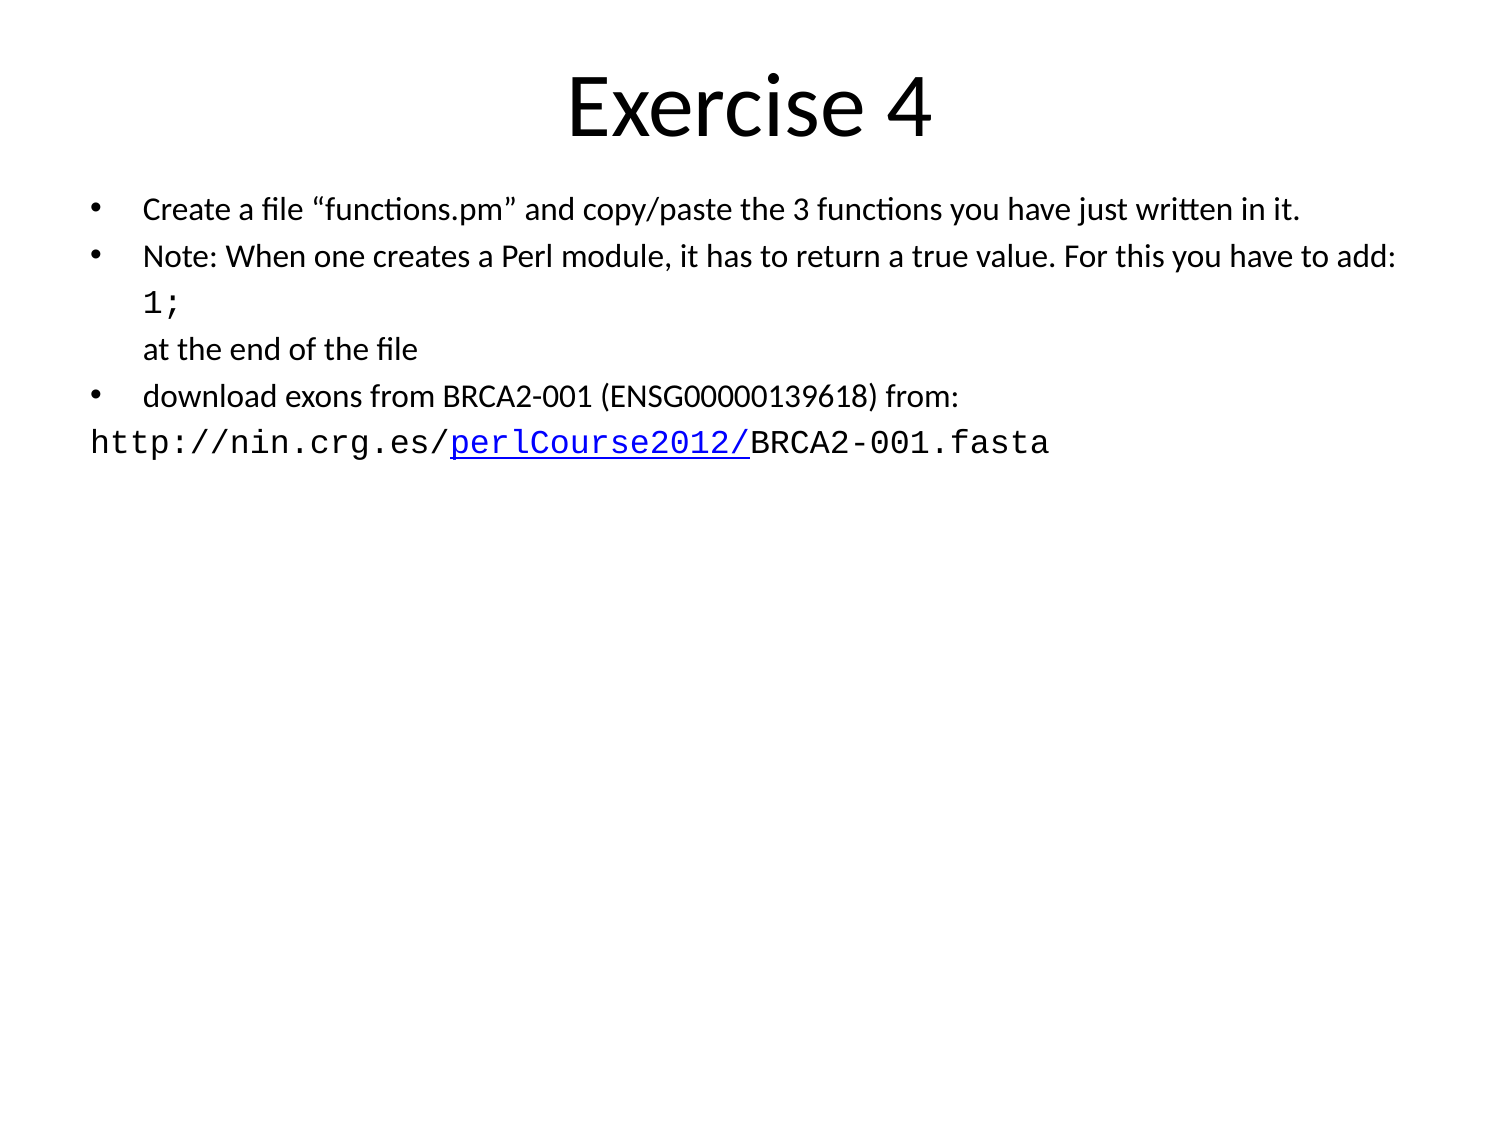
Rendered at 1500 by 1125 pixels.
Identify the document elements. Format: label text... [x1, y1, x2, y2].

title Exercise 4 [75, 19, 1425, 179]
list Create a file “functions.pm” and copy/paste the 3 functions you have just written in it. Note: When one creates a Perl module, it has to return a true value. For this you have to add: 1; at the end of the file download exons from BRCA2-001 (ENSG00000139618) from: http://nin.crg.es/perlCourse2012/BRCA2-001.fasta [75, 179, 1425, 512]
